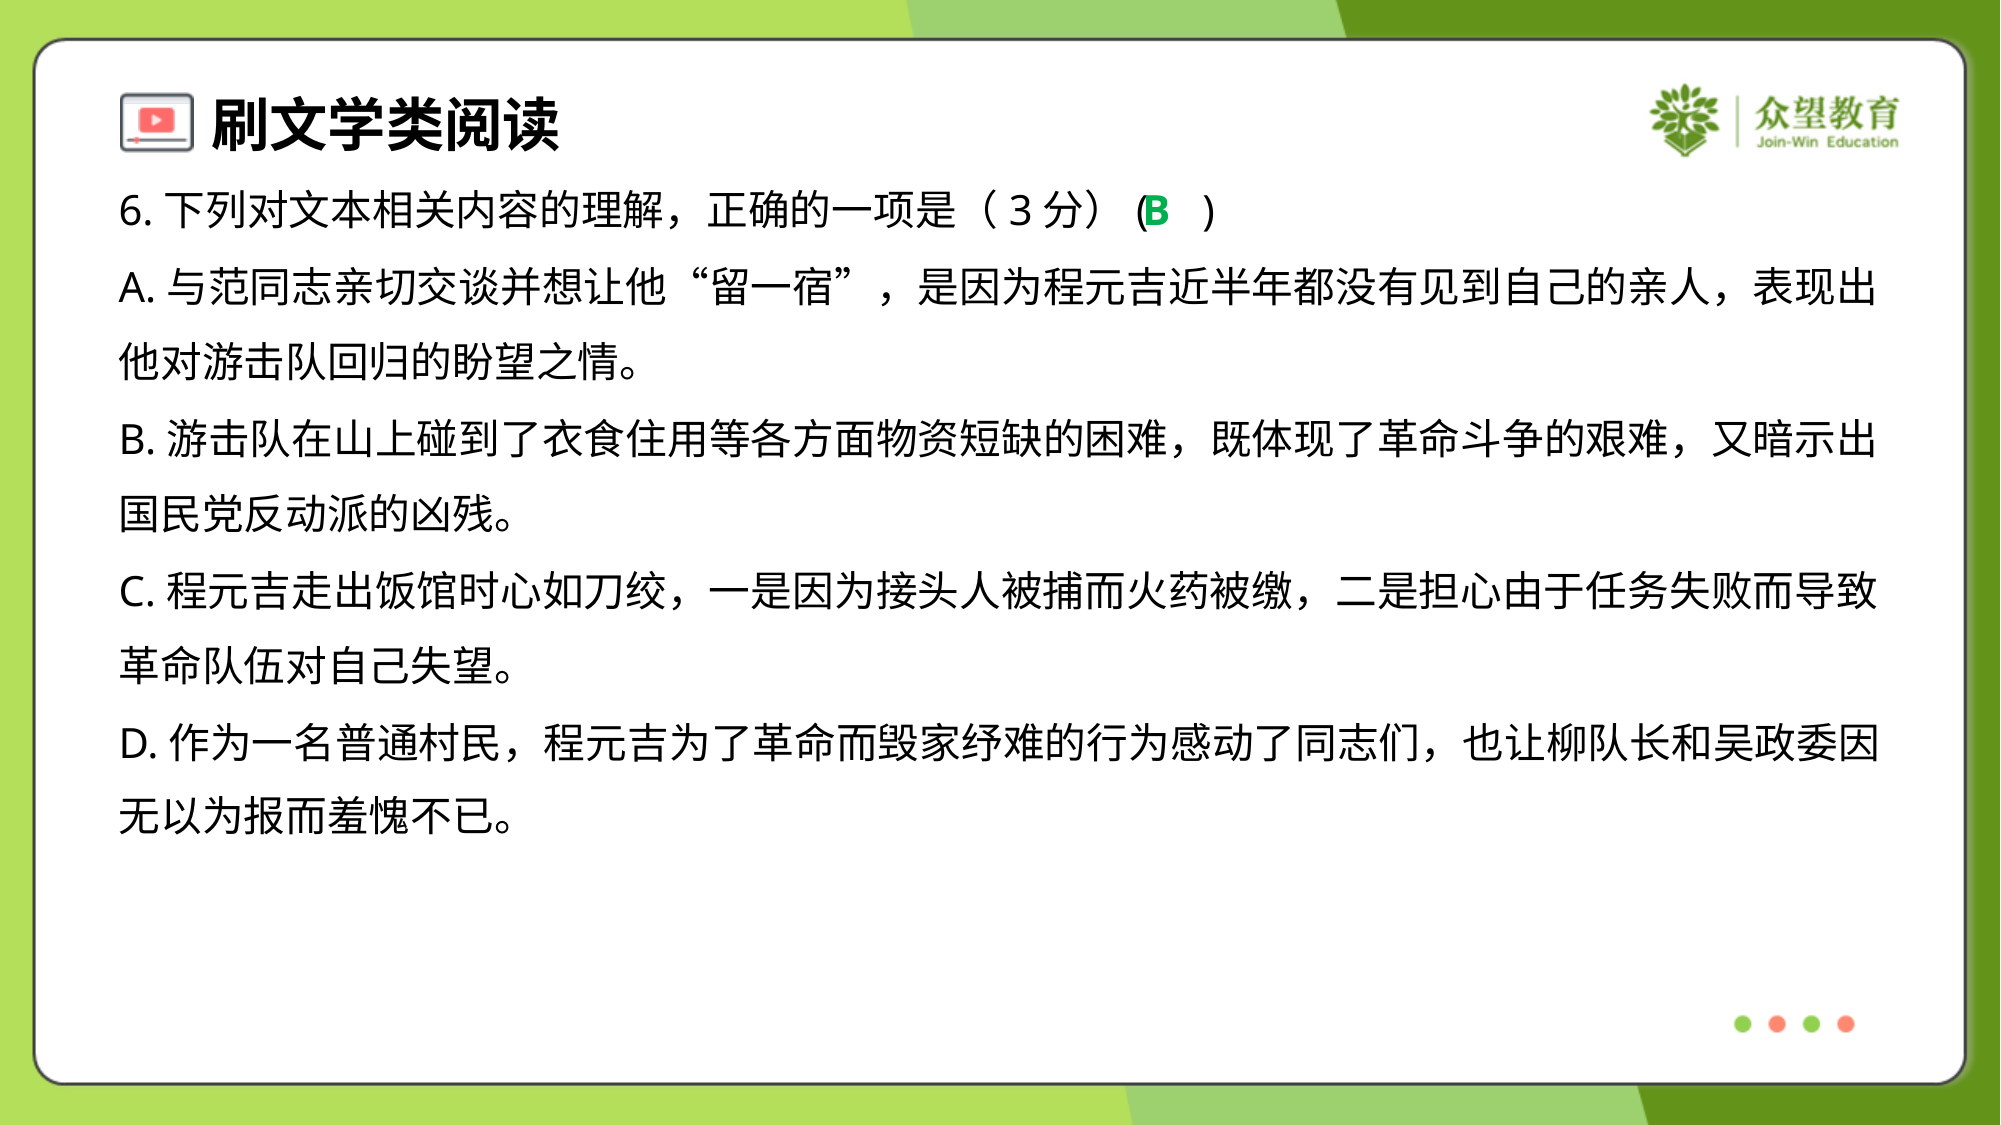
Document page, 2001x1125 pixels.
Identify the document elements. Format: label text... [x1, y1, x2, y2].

text_box B [1127, 158, 1186, 226]
picture [0, 0, 2000, 1125]
text_box 6.下列对文本相关内容的理解，正确的一项是（3分）( ) [118, 158, 1127, 226]
text_box 6.下列对文本相关内容的理解，正确的一项是（3分）( ) [1186, 158, 1883, 226]
text_box A.与范同志亲切交谈并想让他“留一宿”，是因为程元吉近半年都没有见到自己的亲人，表现出 他对游击队回归的盼望之情。 B.游击队在山上碰到了衣食住用等各方面物资短缺的困难，既体现了革命斗争的艰难，又暗示出 国民党反动派的凶残。 C.程元吉走出饭馆时心如刀绞，一是因为接头人被捕而火药被缴，二是担心由于任务失败而导致 革命队伍对自己失望。 D.作为一名普通村民，程元吉为了革命而毁家纾难的行为感动了同志们，也让柳队长和吴政委因 无以为报而羞愧不已。 [118, 235, 1883, 833]
